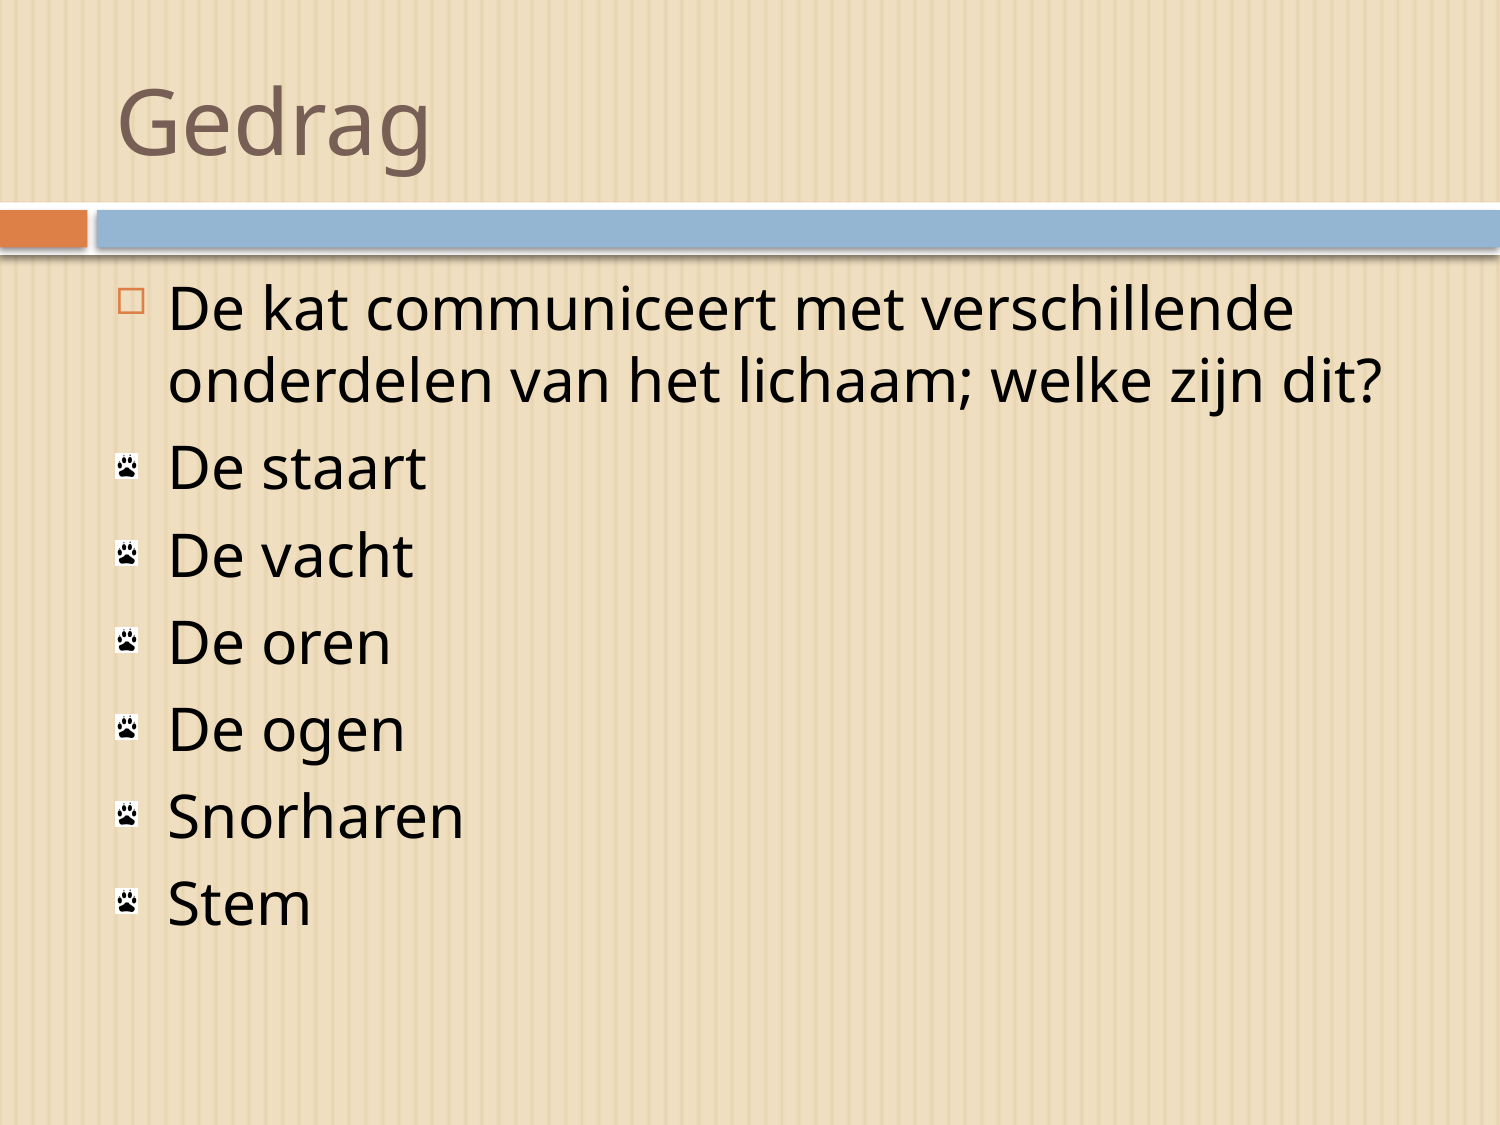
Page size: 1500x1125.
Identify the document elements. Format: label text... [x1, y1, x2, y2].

title Gedrag [100, 37, 1438, 200]
picture [115, 453, 138, 479]
picture [115, 888, 138, 914]
picture [115, 627, 138, 653]
picture [115, 714, 138, 740]
list De kat communiceert met verschillende onderdelen van het lichaam; welke zijn dit? De staart De vacht De oren De ogen Snorharen Stem [100, 262, 1438, 1000]
picture [115, 540, 138, 566]
picture [115, 801, 138, 827]
